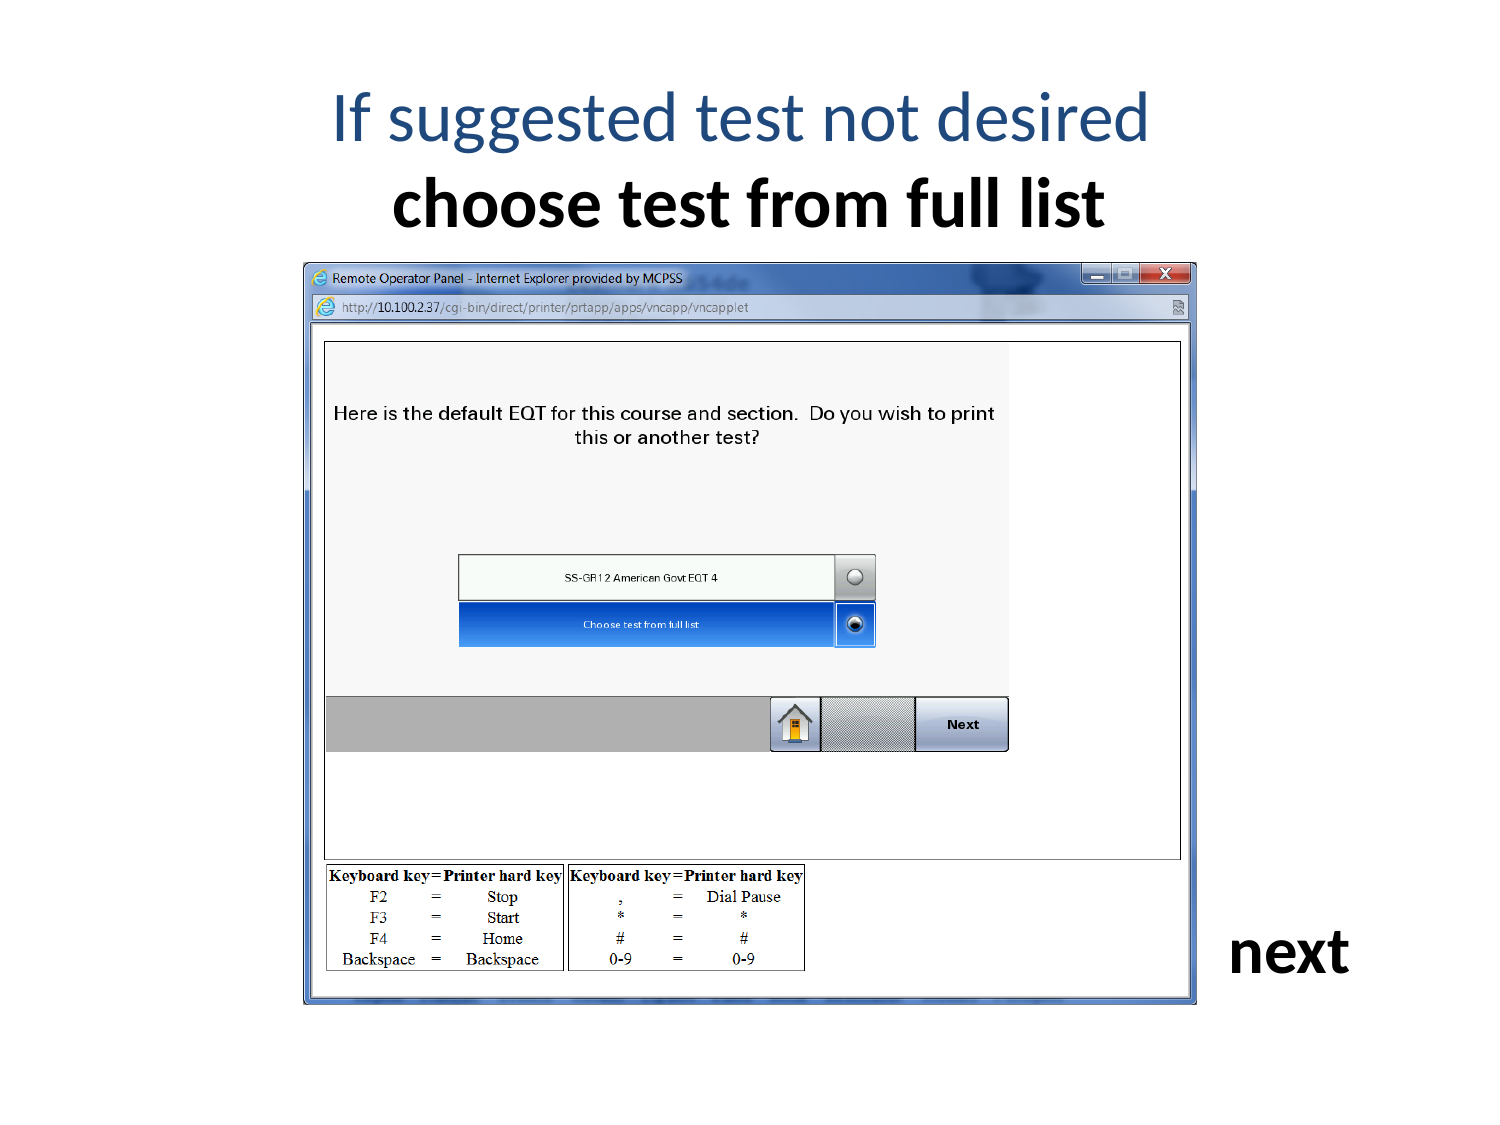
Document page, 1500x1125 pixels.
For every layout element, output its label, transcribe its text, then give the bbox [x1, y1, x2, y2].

text_box next [1213, 899, 1366, 995]
title If suggested test not desired choose test from full list [75, 62, 1425, 250]
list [303, 262, 1197, 1006]
